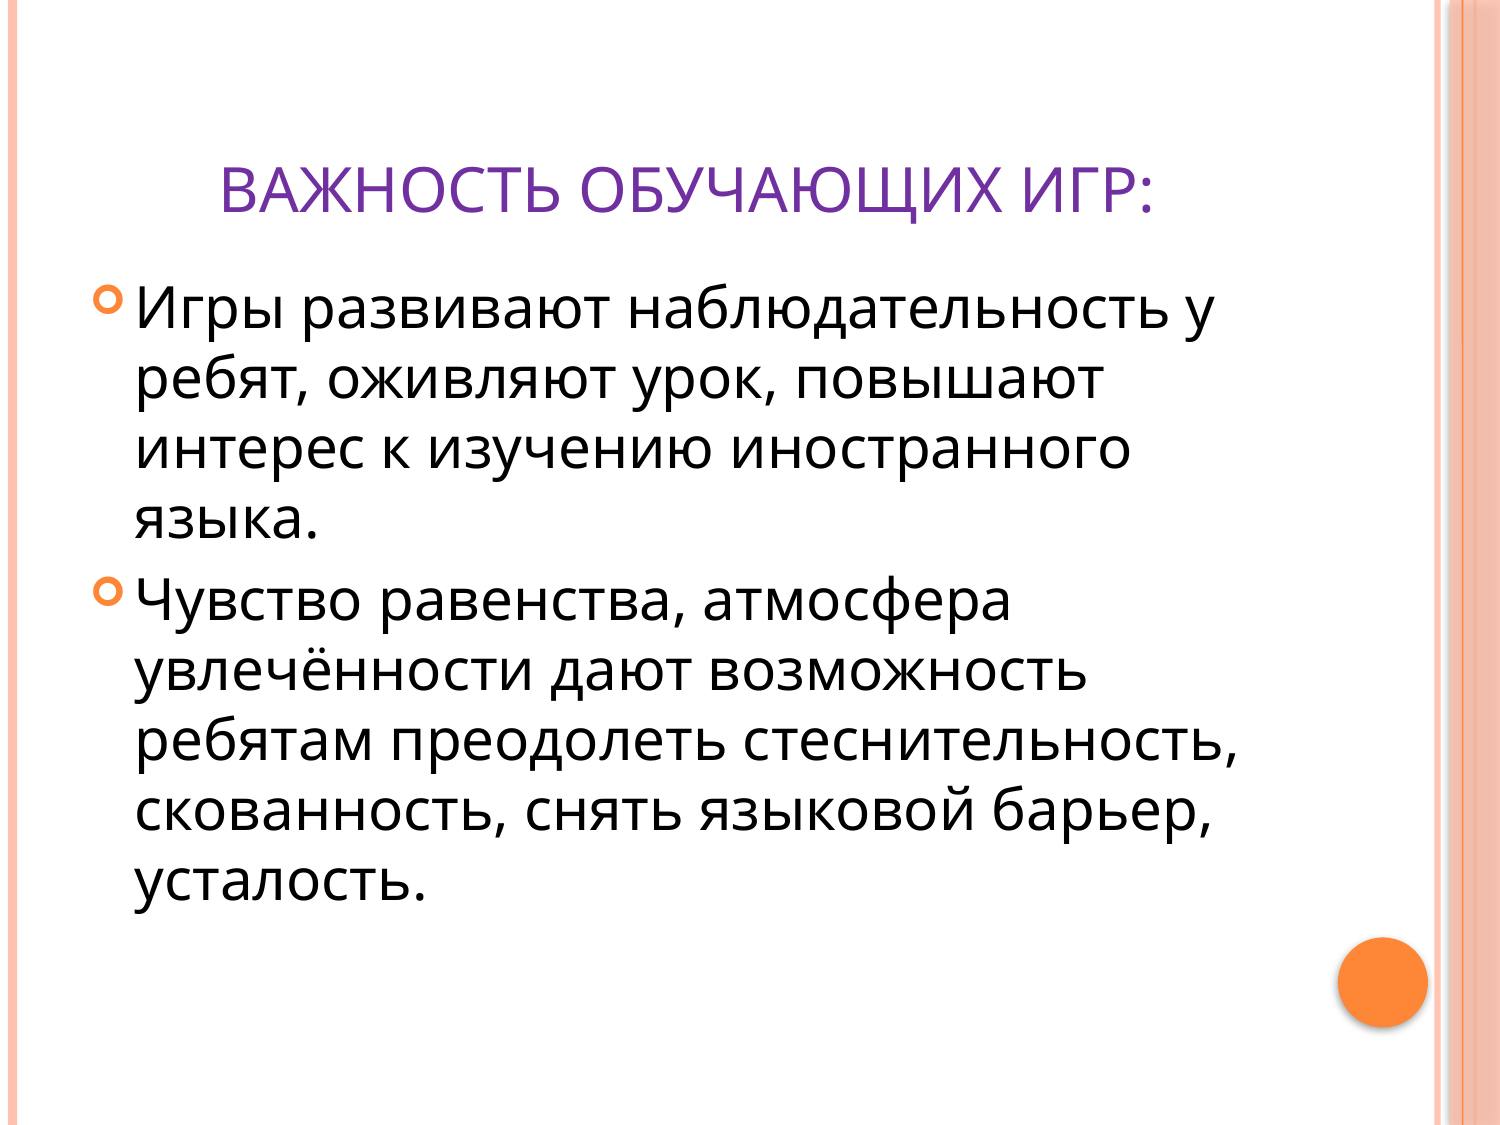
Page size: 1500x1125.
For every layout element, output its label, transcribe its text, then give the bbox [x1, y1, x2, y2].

list Игры развивают наблюдательность у ребят, оживляют урок, повышают интерес к изучению иностранного языка. Чувство равенства, атмосфера увлечённости дают возможность ребятам преодолеть стеснительность, скованность, снять языковой барьер, усталость. [75, 262, 1300, 1062]
title ВАЖНОСТЬ ОБУЧАЮЩИХ ИГР: [75, 45, 1300, 233]
